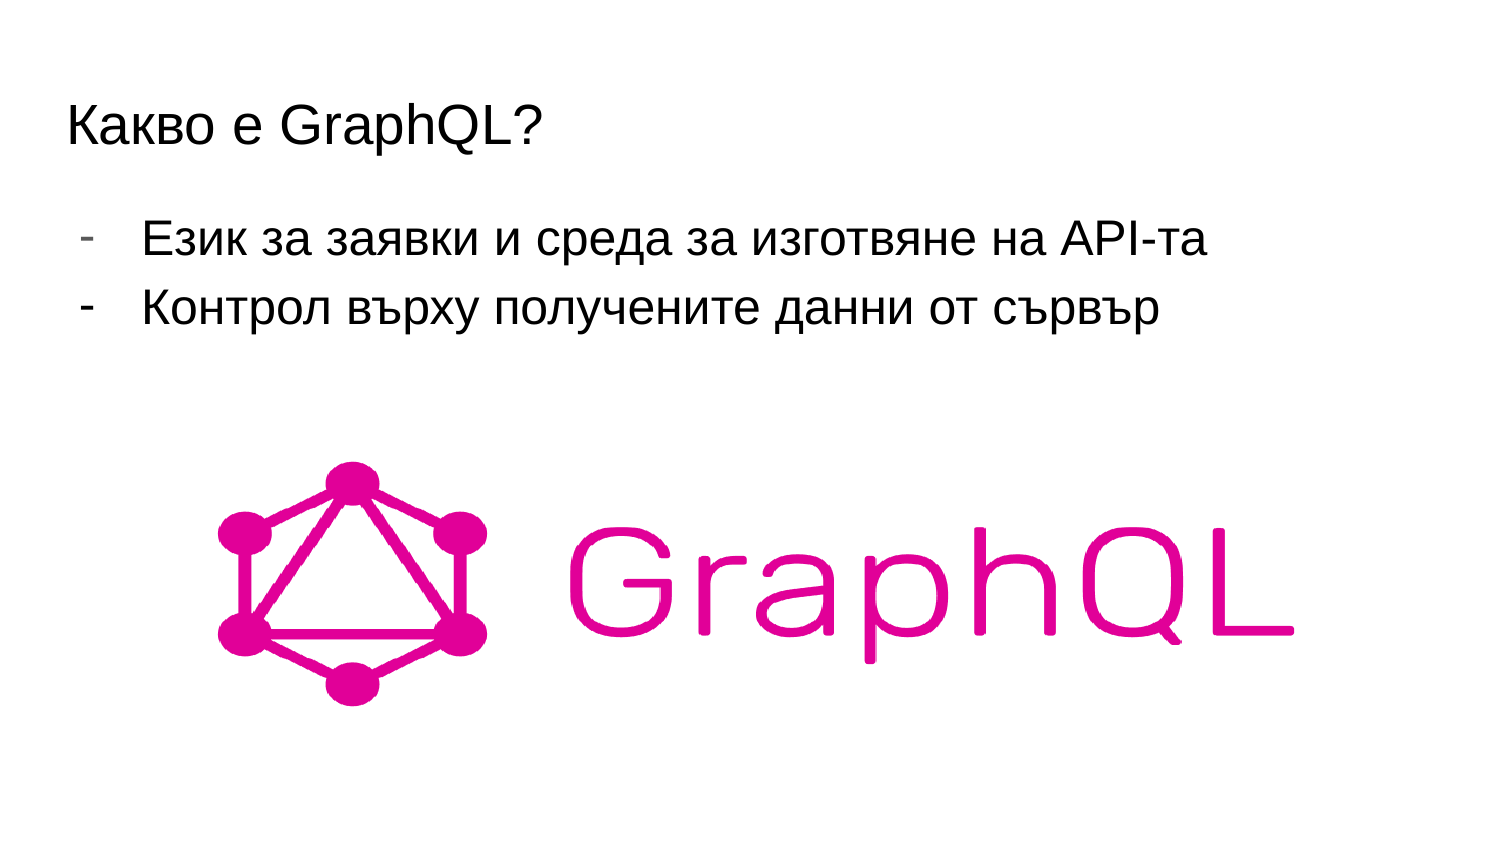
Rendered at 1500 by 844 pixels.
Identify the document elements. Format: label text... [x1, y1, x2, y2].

title Какво е GraphQL? [51, 72, 1449, 167]
list Език за заявки и среда за изготвяне на API-та Контрол върху получените данни от сървър [51, 181, 1449, 338]
picture [50, 339, 1459, 828]
